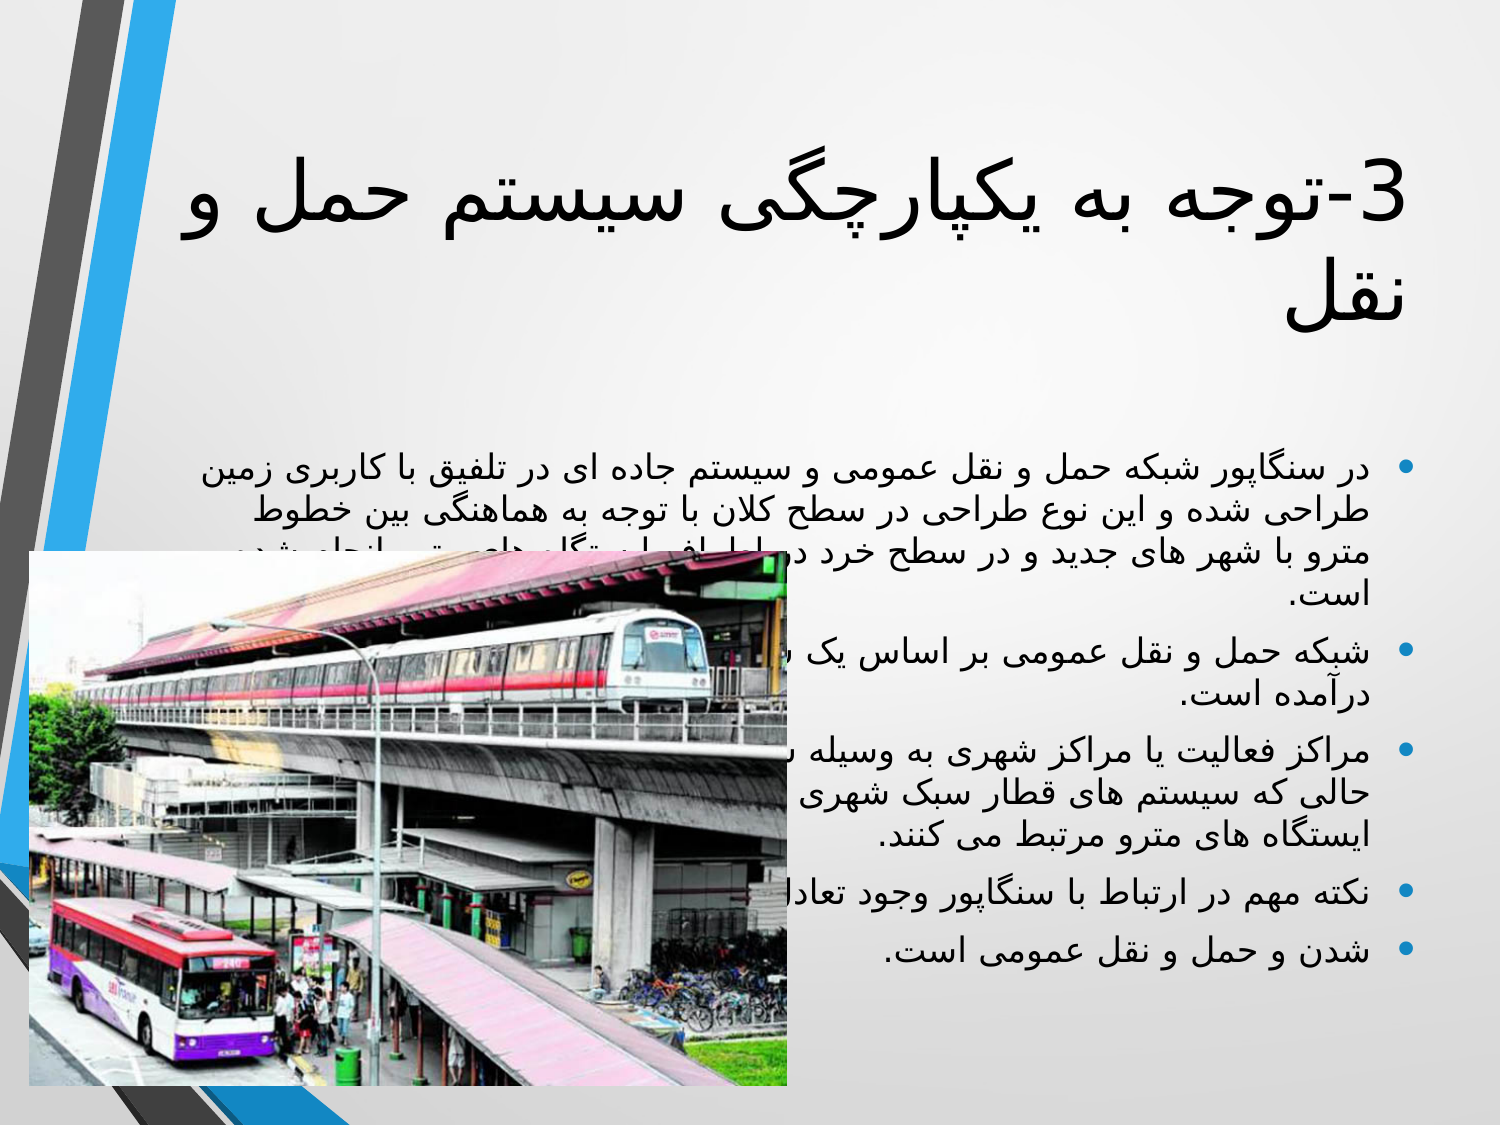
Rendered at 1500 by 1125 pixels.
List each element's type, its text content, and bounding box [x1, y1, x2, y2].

list در سنگاپور شبکه حمل و نقل عمومی و سیستم جاده ای در تلفیق با کاربری زمین طراحی شده و این نوع طراحی در سطح کلان با توجه به هماهنگی بین خطوط مترو با شهر های جدید و در سطح خرد در اطراف ایستگاه های مترو انجام شده است. شبکه حمل و نقل عمومی بر اساس یک ساختار چرخ و محور به صورت یکپارچه درآمده است. مراکز فعالیت یا مراکز شهری به وسیله شبکه مترو به یکدیگر متصل شده اند، در حالی که سیستم های قطار سبک شهری و اتوبوس ها بخش های مسکونی را به ایستگاه های مترو مرتبط می کنند. نکته مهم در ارتباط با سنگاپور وجود تعادل بین موتوریزه شدن و حمل و نقل عمومی است. [161, 437, 1425, 985]
picture [29, 551, 787, 1086]
title 3-توجه به یکپارچگی سیستم حمل و نقل [161, 75, 1425, 400]
